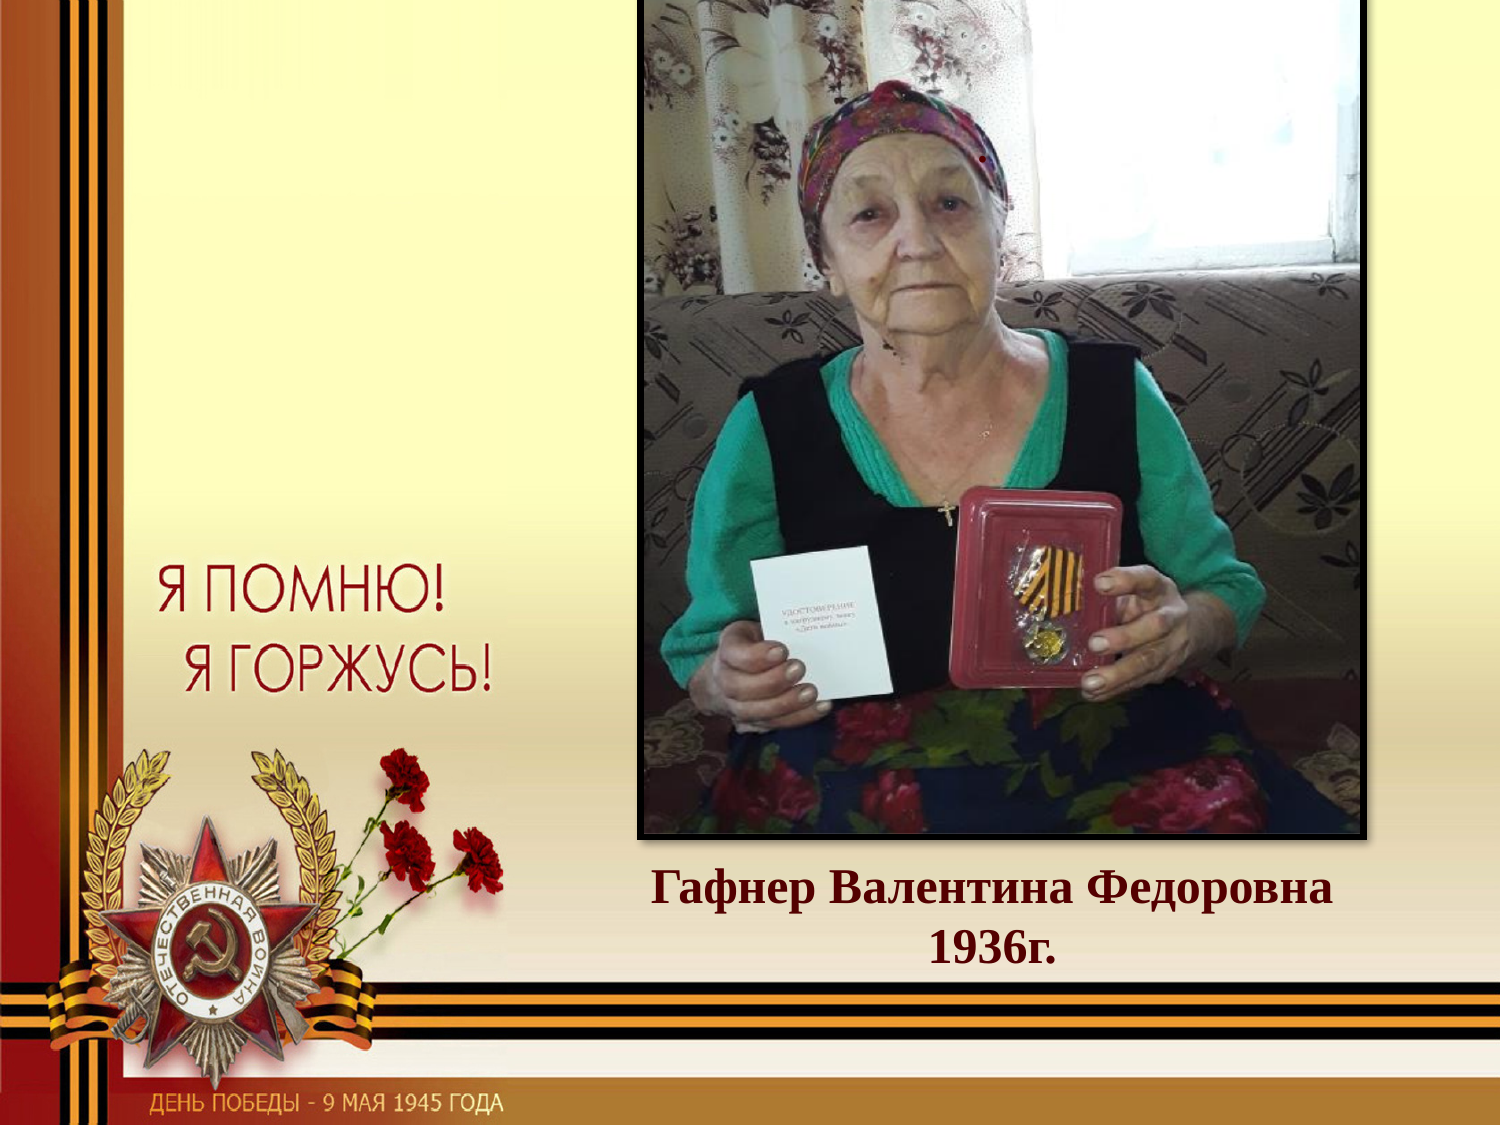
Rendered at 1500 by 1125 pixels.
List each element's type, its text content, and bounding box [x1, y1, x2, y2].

picture [0, 0, 1500, 1125]
text_box Гафнер Валентина Федоровна 1936г. [620, 845, 1365, 981]
